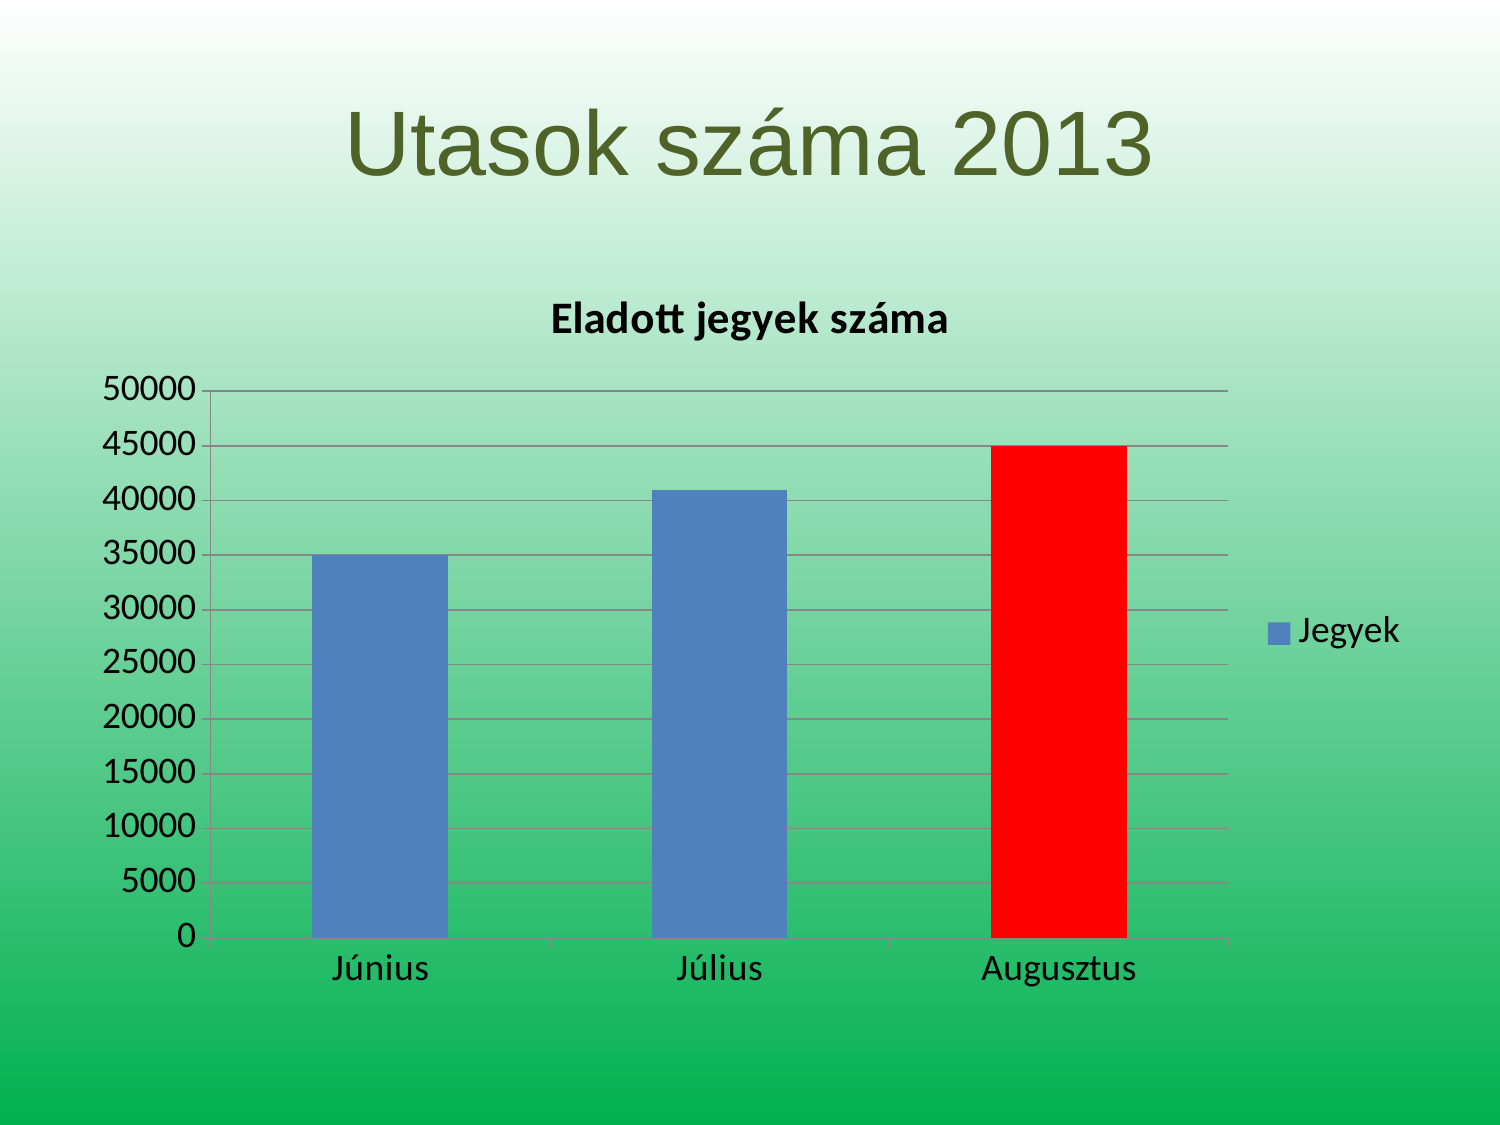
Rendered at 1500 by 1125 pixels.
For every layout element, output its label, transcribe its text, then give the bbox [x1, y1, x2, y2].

title Utasok száma 2013 [75, 45, 1425, 233]
chart [74, 262, 1426, 1006]
